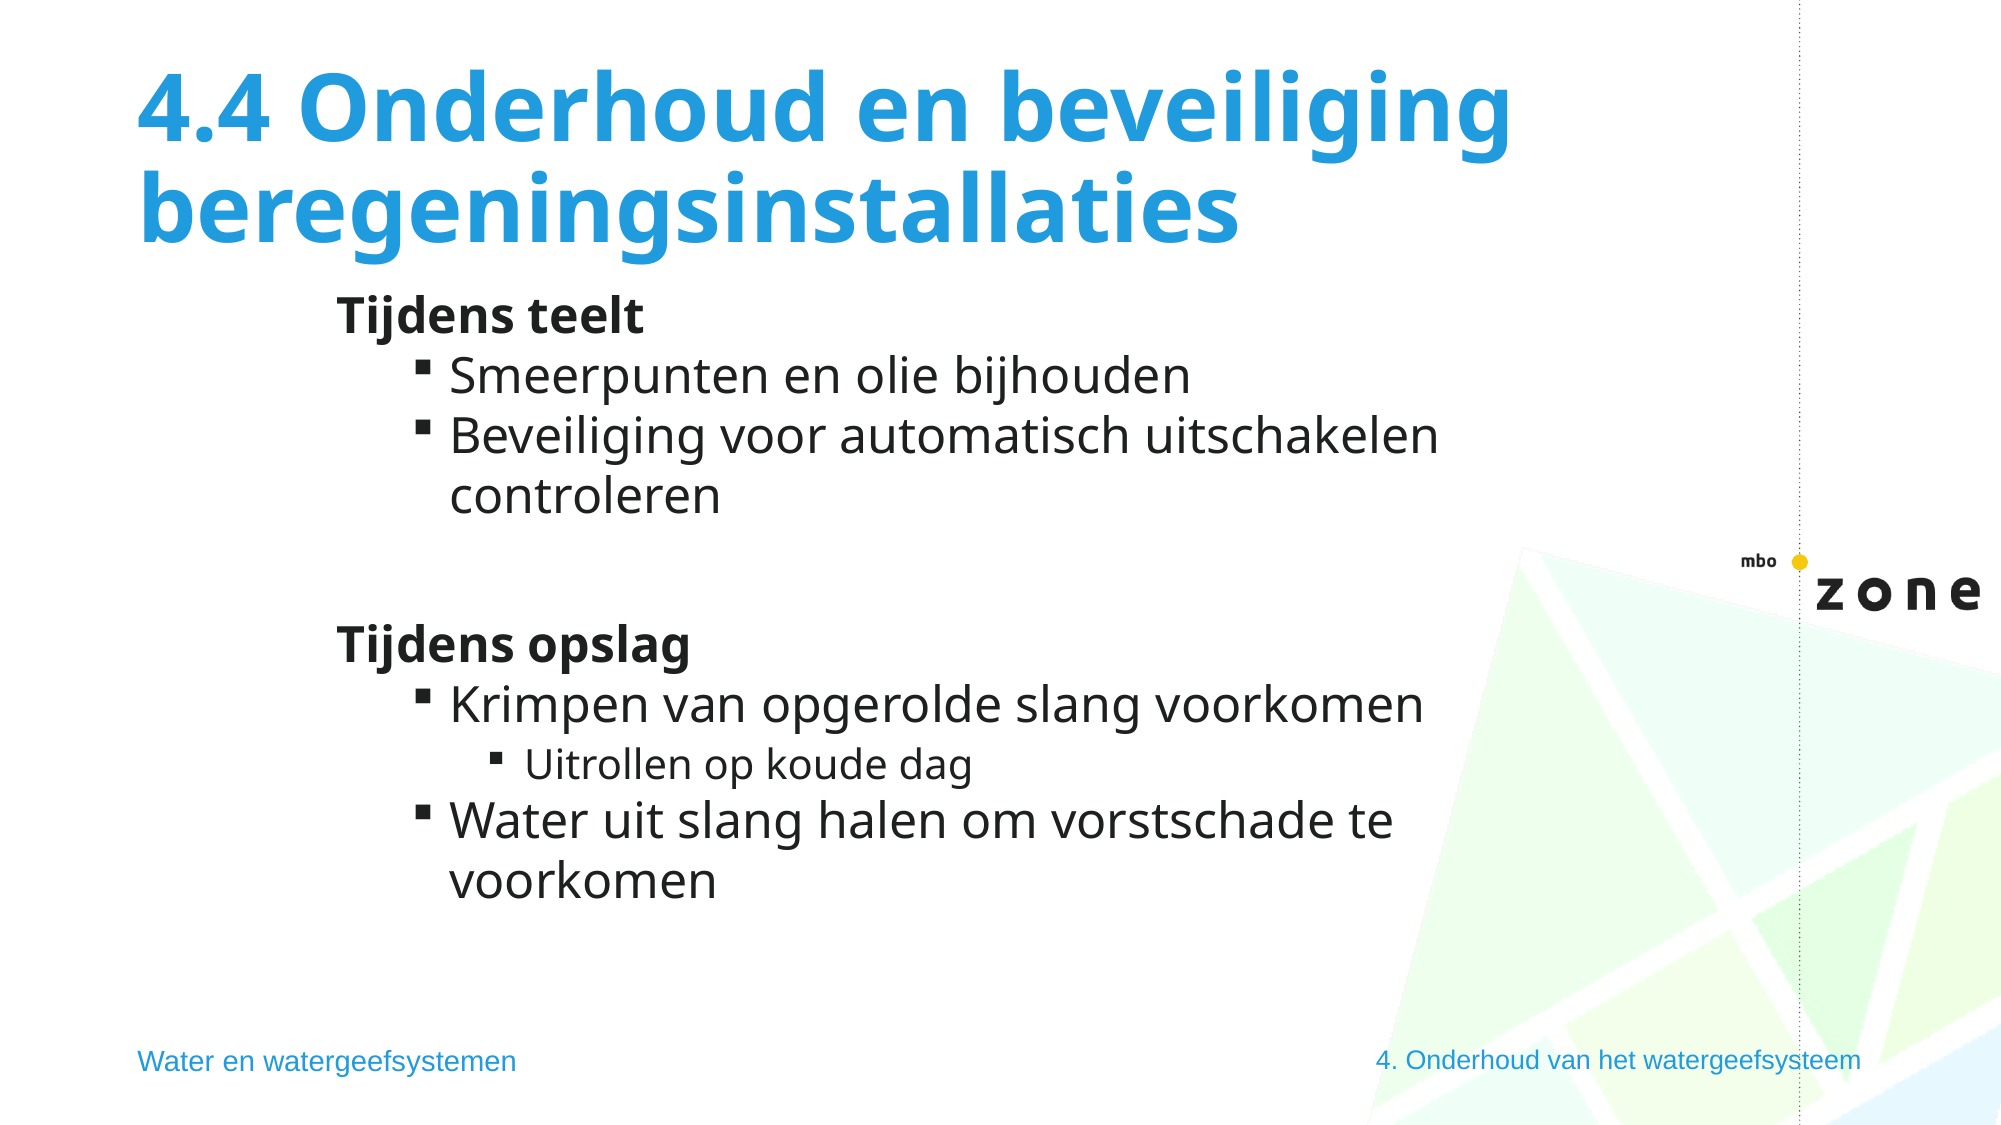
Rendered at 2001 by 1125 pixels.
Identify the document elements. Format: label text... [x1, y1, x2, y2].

title 4.4 Onderhoud en beveiliging beregeningsinstallaties [137, 59, 2000, 348]
list Tijdens teelt Smeerpunten en olie bijhouden Beveiliging voor automatisch uitschakelen controleren Tijdens opslag Krimpen van opgerolde slang voorkomen Uitrollen op koude dag Water uit slang halen om vorstschade te voorkomen [336, 283, 1607, 998]
picture [1596, 0, 2001, 1125]
list 4. Onderhoud van het watergeefsysteem [1334, 1042, 1863, 1103]
list Water en watergeefsystemen [137, 1042, 639, 1103]
